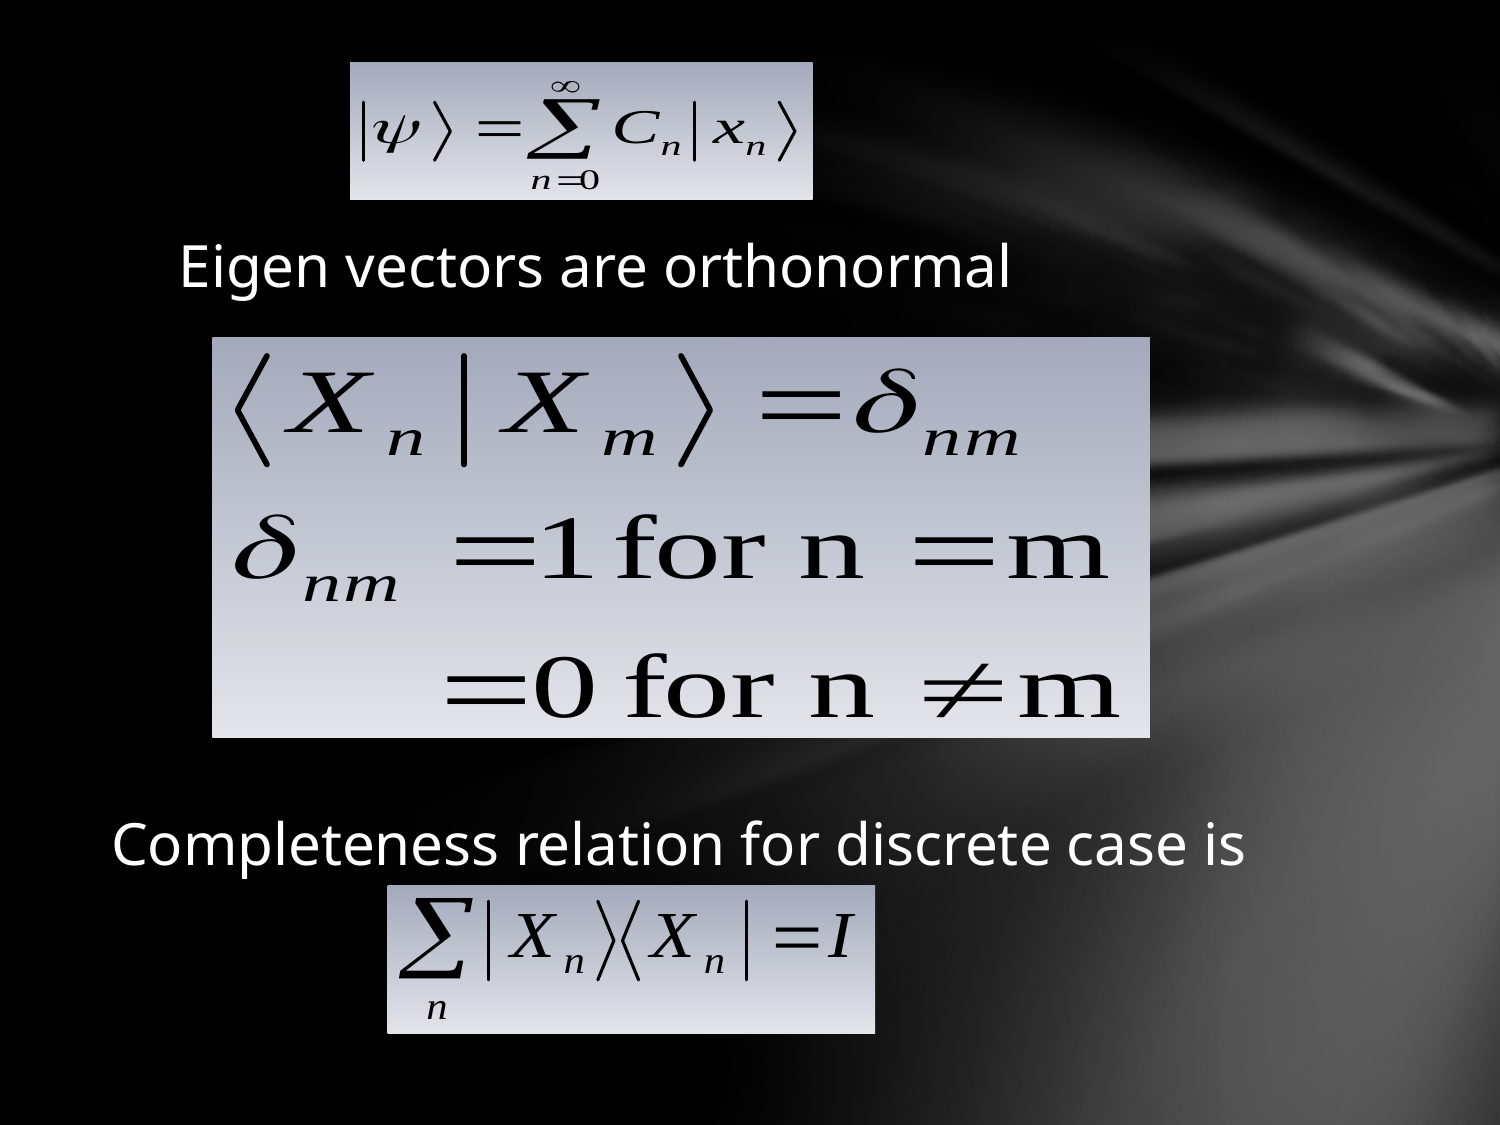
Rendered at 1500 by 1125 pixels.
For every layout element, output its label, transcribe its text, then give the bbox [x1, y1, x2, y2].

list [349, 62, 813, 201]
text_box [387, 885, 876, 1034]
text_box Completeness relation for discrete case is [96, 800, 1262, 885]
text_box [212, 337, 1151, 738]
text_box Eigen vectors are orthonormal [163, 221, 1028, 307]
